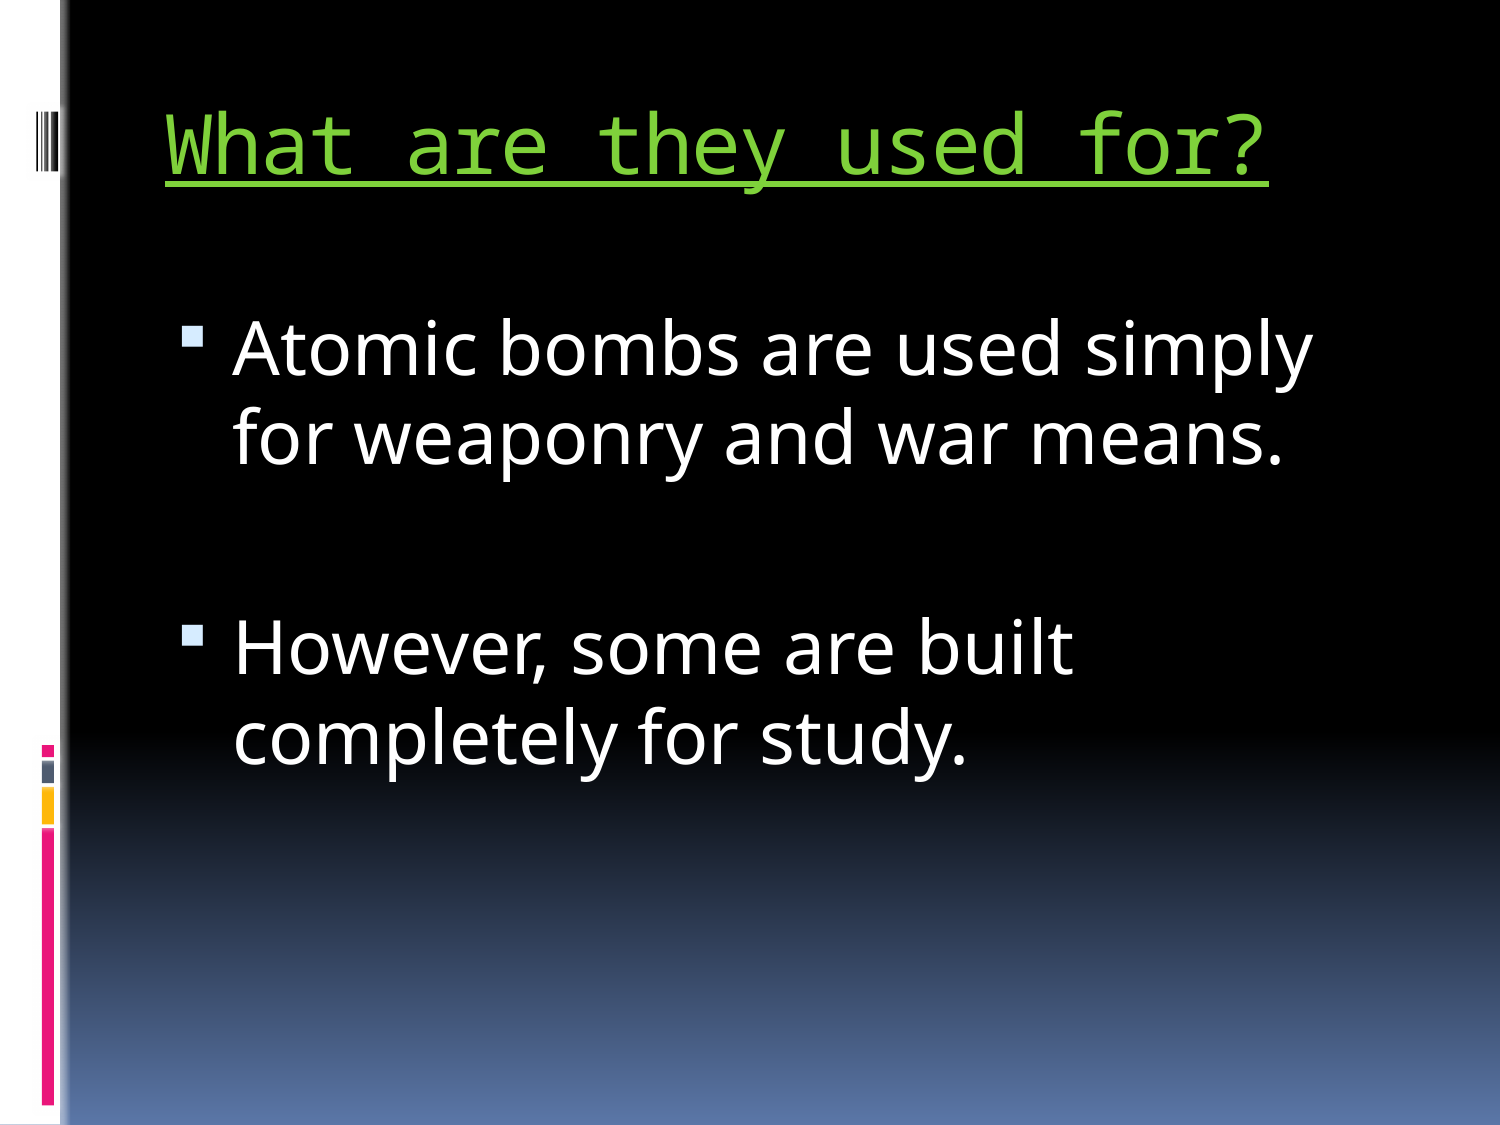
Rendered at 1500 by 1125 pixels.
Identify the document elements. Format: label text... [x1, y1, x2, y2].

title What are they used for? [150, 83, 1425, 234]
list Atomic bombs are used simply for weaponry and war means. However, some are built completely for study. [150, 292, 1425, 1043]
